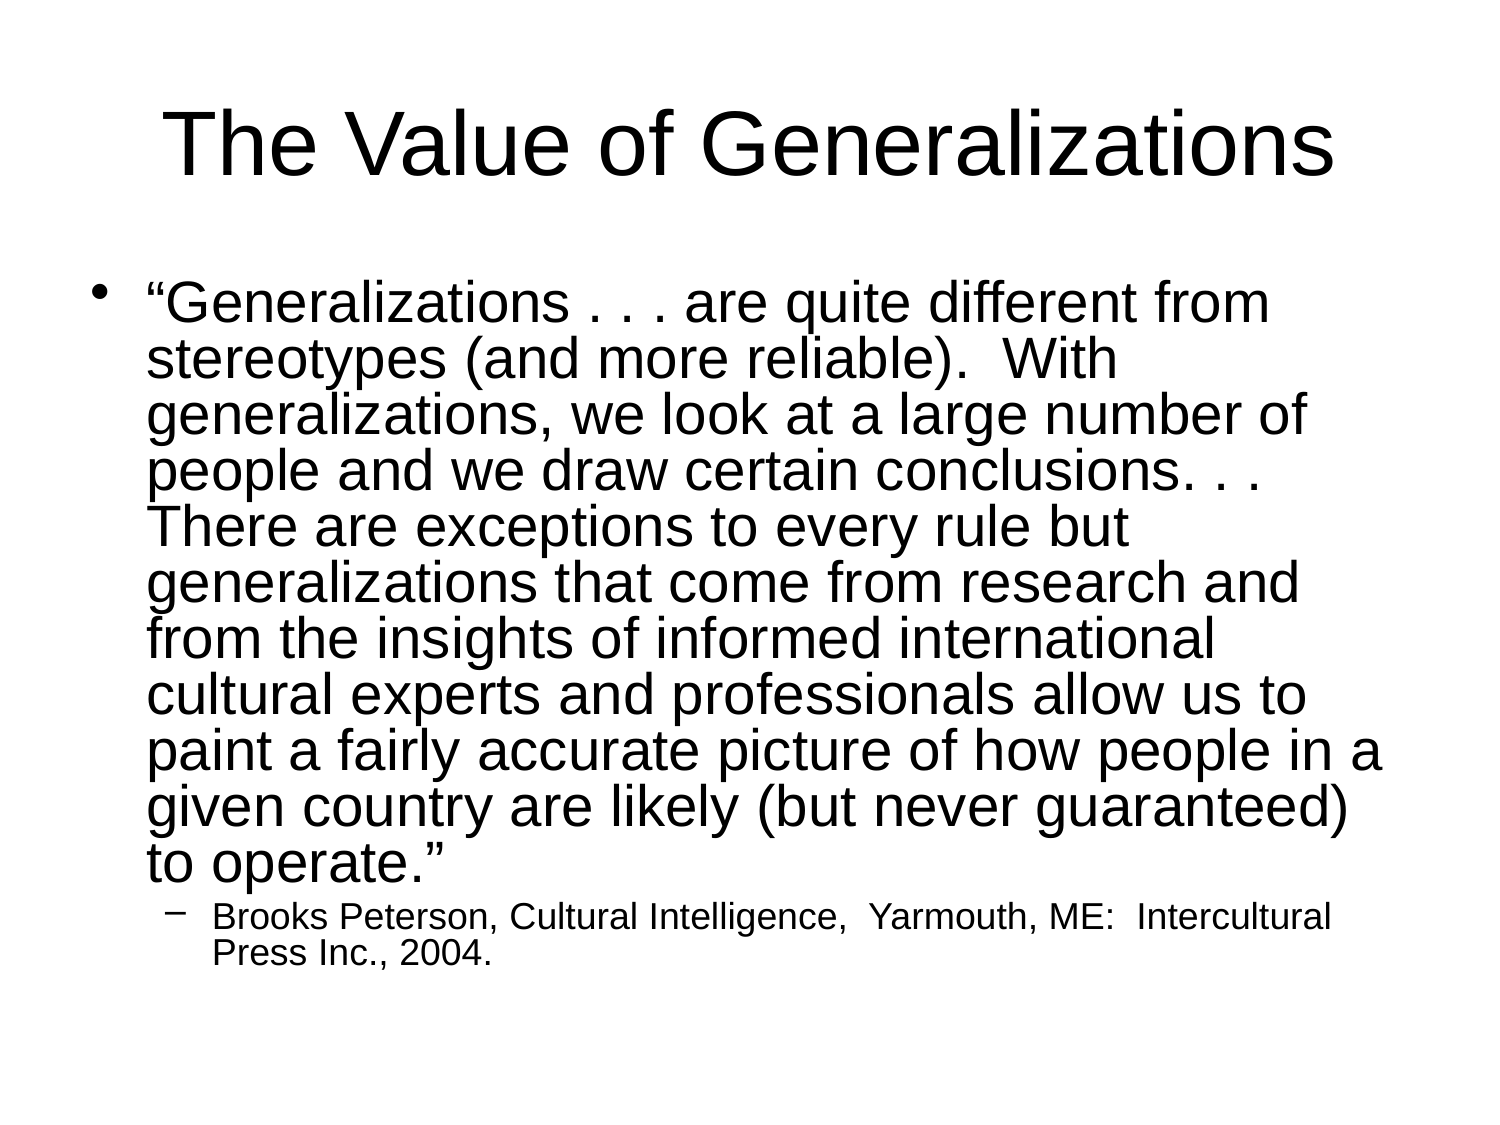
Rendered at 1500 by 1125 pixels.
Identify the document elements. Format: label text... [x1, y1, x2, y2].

title The Value of Generalizations [74, 44, 1426, 233]
list “Generalizations . . . are quite different from stereotypes (and more reliable). With generalizations, we look at a large number of people and we draw certain conclusions. . . There are exceptions to every rule but generalizations that come from research and from the insights of informed international cultural experts and professionals allow us to paint a fairly accurate picture of how people in a given country are likely (but never guaranteed) to operate.” Brooks Peterson, Cultural Intelligence, Yarmouth, ME: Intercultural Press Inc., 2004. [74, 269, 1426, 1013]
